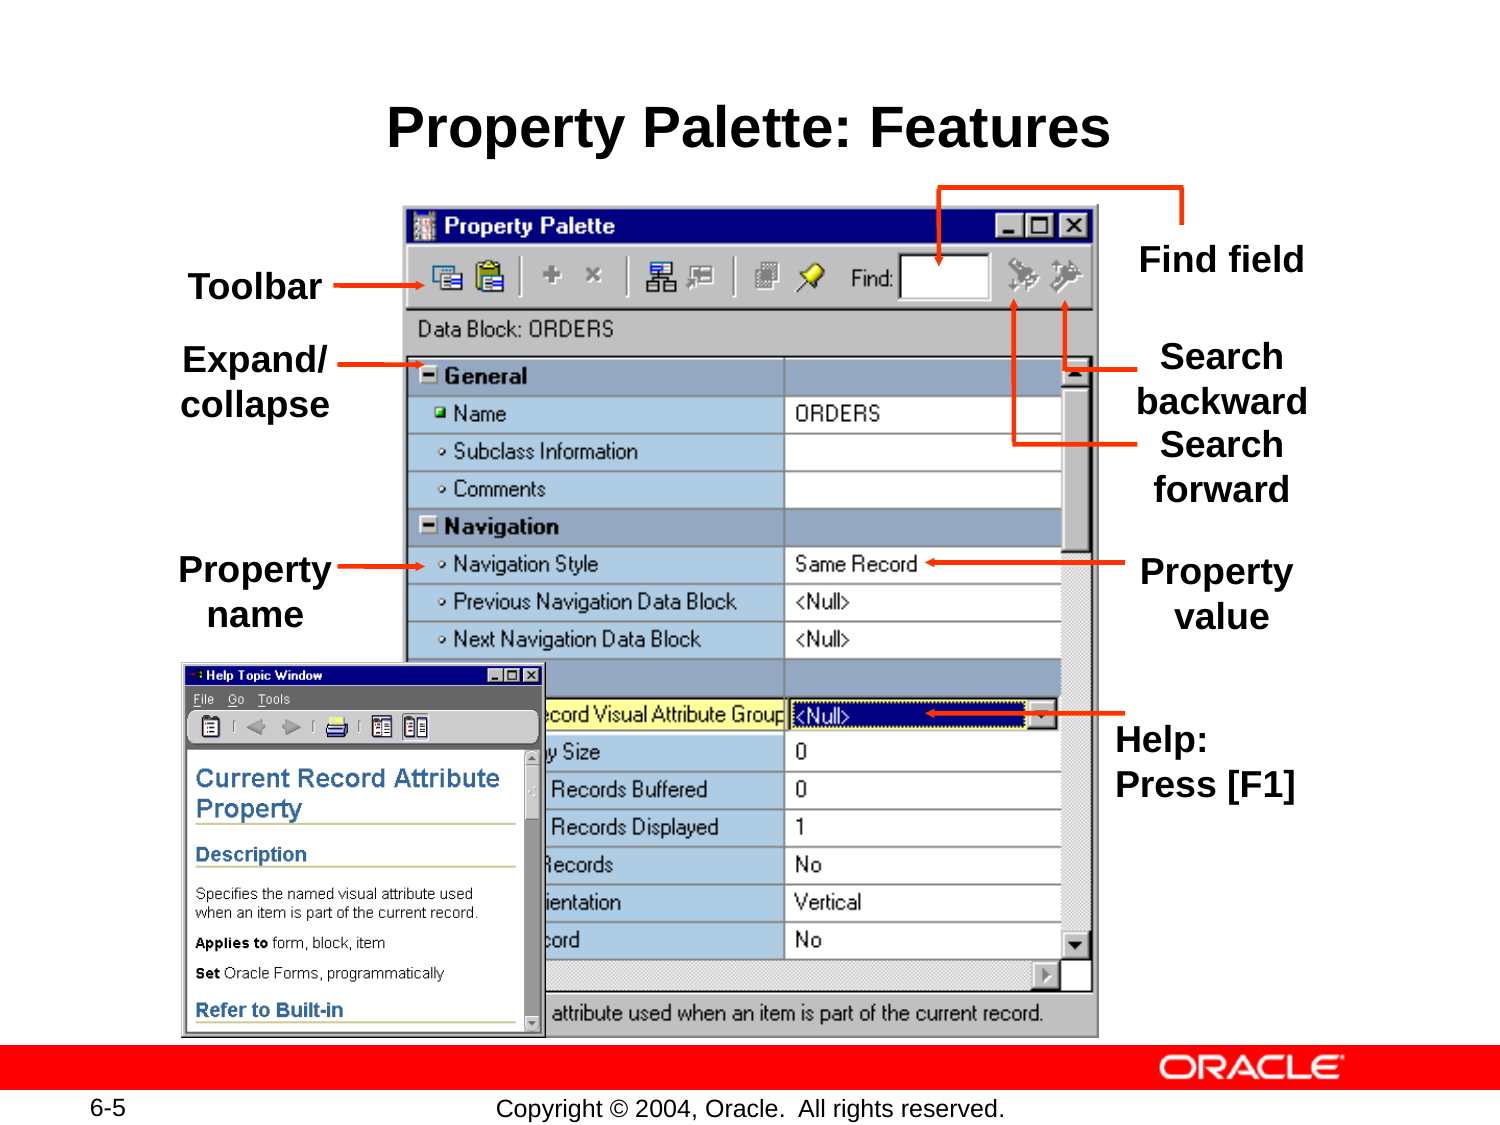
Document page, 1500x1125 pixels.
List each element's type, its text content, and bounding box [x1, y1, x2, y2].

text_box Toolbar [172, 254, 338, 315]
picture [180, 204, 1099, 1038]
text_box Search backward [1120, 324, 1324, 430]
text_box Expand/ collapse [165, 327, 346, 433]
text_box Property value [1124, 539, 1320, 645]
text_box Help: Press [F1] [1103, 707, 1345, 813]
text_box Search forward [1138, 412, 1306, 518]
title Property Palette: Features [149, 87, 1351, 232]
text_box Property name [162, 537, 348, 643]
text_box Find field [1123, 227, 1321, 288]
